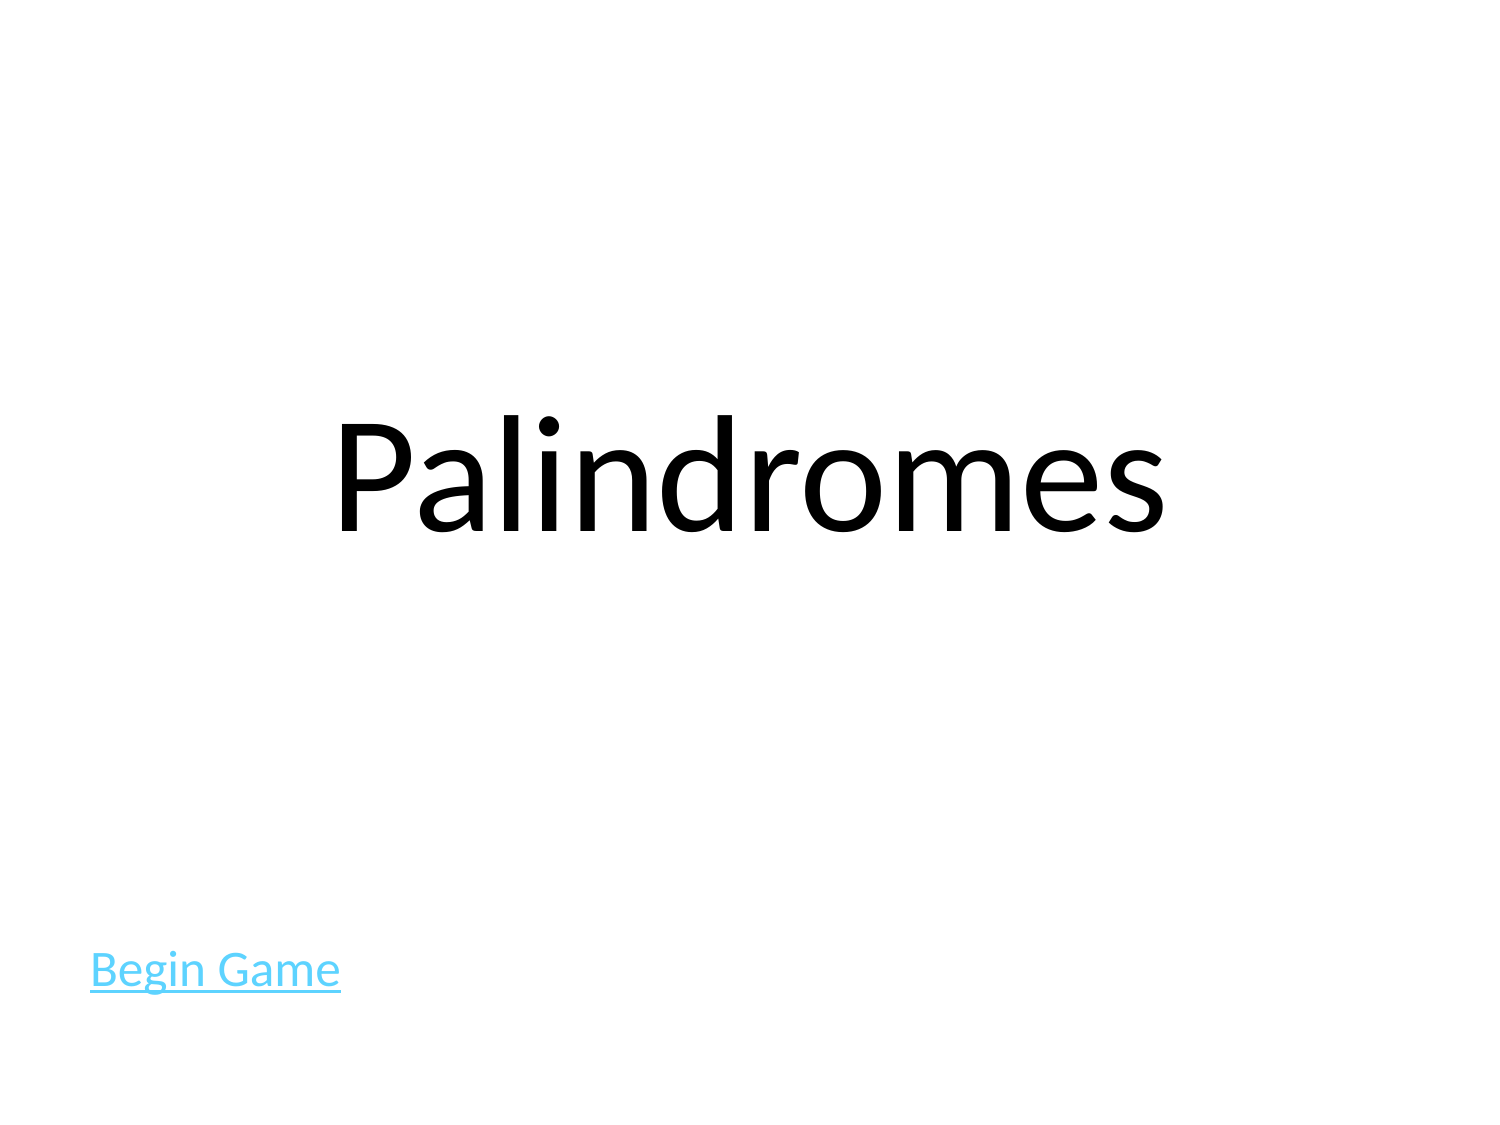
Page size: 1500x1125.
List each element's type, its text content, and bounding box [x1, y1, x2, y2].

list Palindromes Begin Game [75, 262, 1425, 1005]
